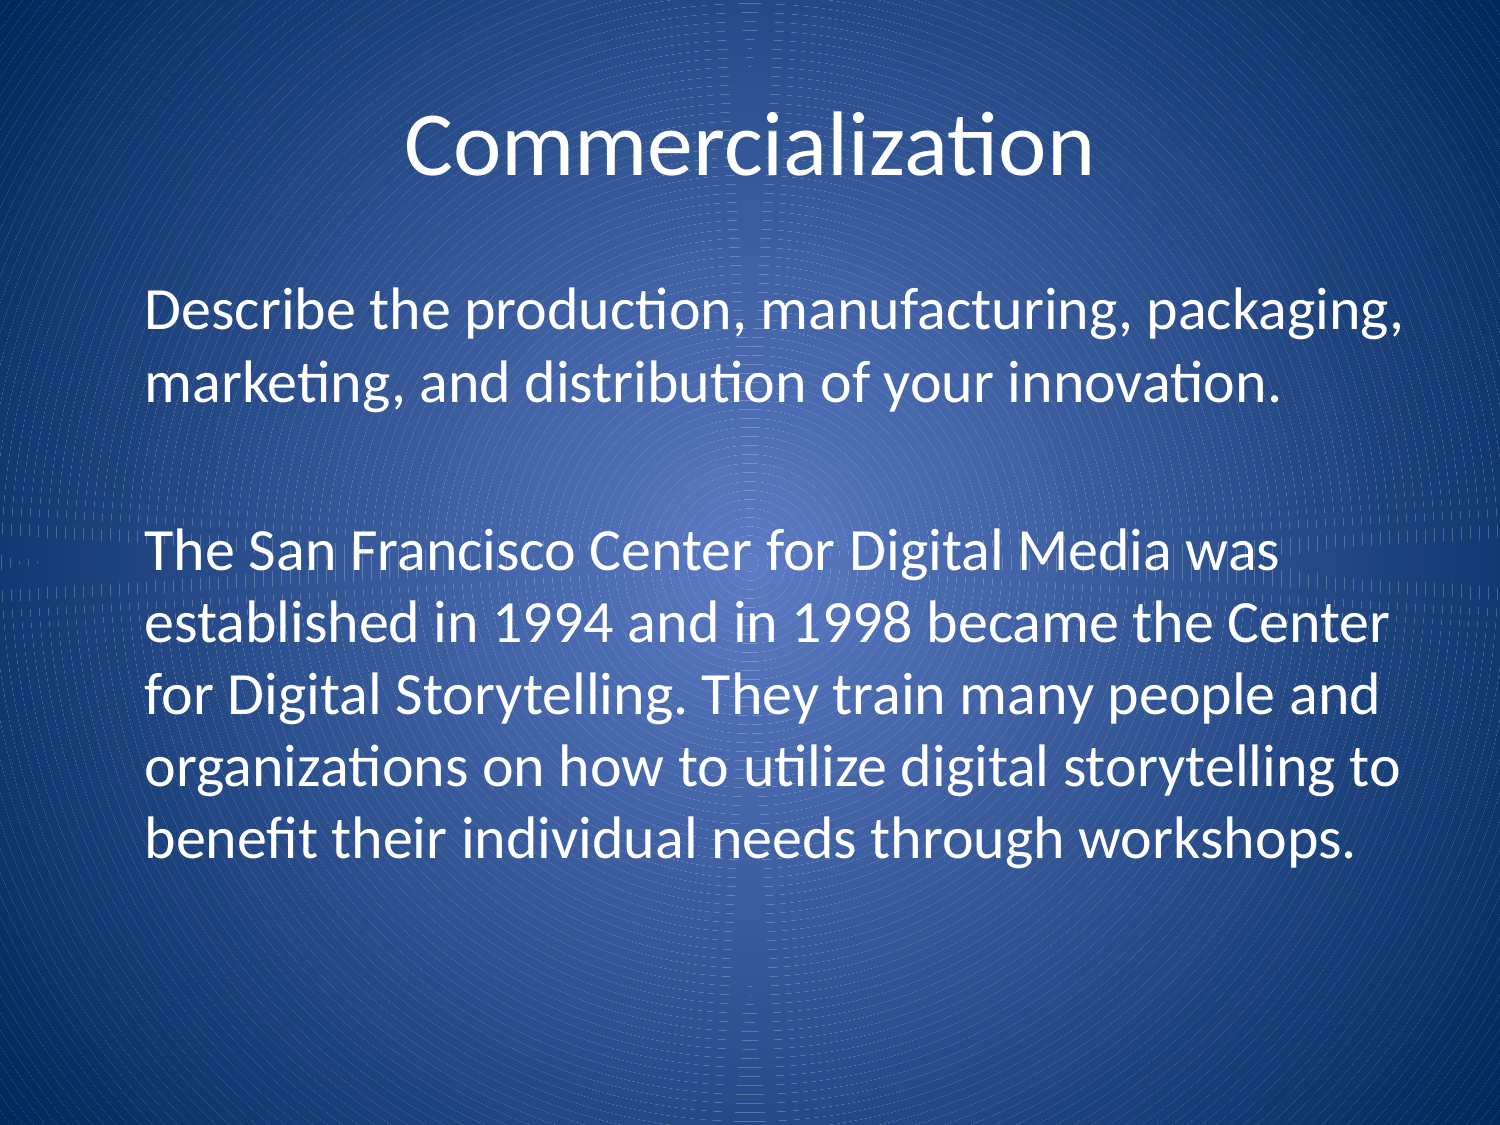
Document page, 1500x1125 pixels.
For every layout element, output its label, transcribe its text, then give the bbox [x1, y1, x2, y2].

list Describe the production, manufacturing, packaging, marketing, and distribution of your innovation. The San Francisco Center for Digital Media was established in 1994 and in 1998 became the Center for Digital Storytelling. They train many people and organizations on how to utilize digital storytelling to benefit their individual needs through workshops. [75, 262, 1425, 1005]
title Commercialization [75, 45, 1425, 233]
